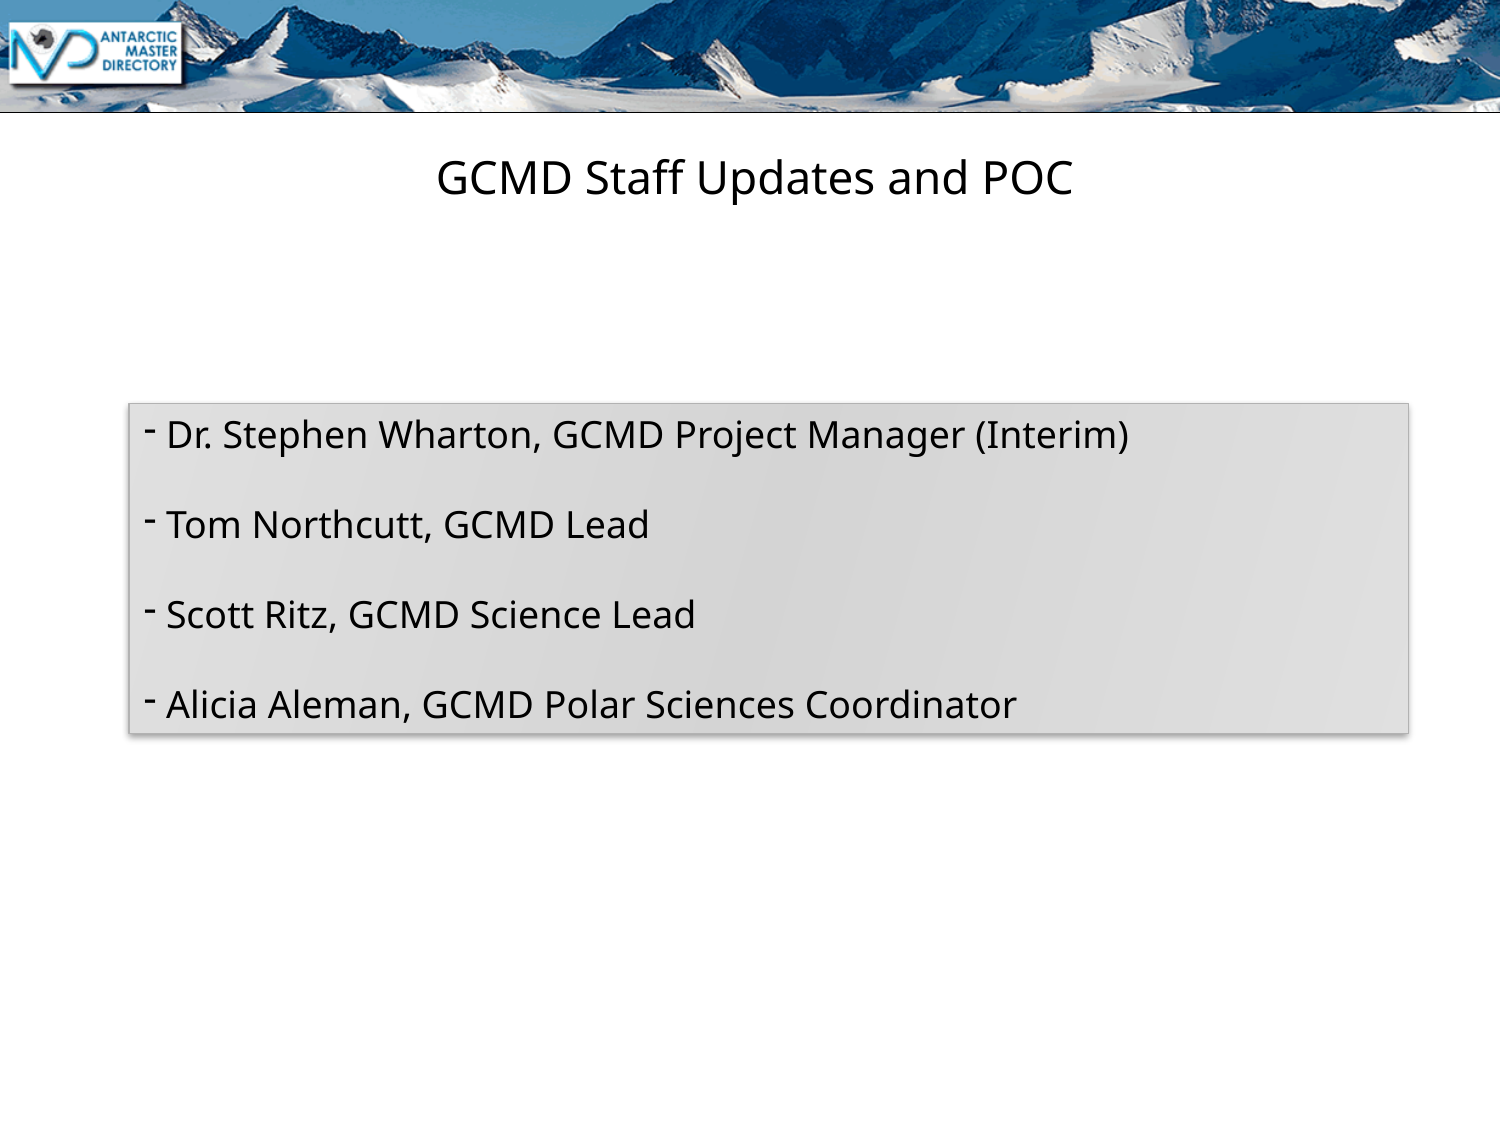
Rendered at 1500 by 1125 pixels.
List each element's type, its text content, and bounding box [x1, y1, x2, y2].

picture [0, 0, 1500, 112]
title GCMD Staff Updates and POC [75, 151, 1436, 211]
text_box Dr. Stephen Wharton, GCMD Project Manager (Interim) Tom Northcutt, GCMD Lead Scott Ritz, GCMD Science Lead Alicia Aleman, GCMD Polar Sciences Coordinator [128, 403, 1409, 734]
